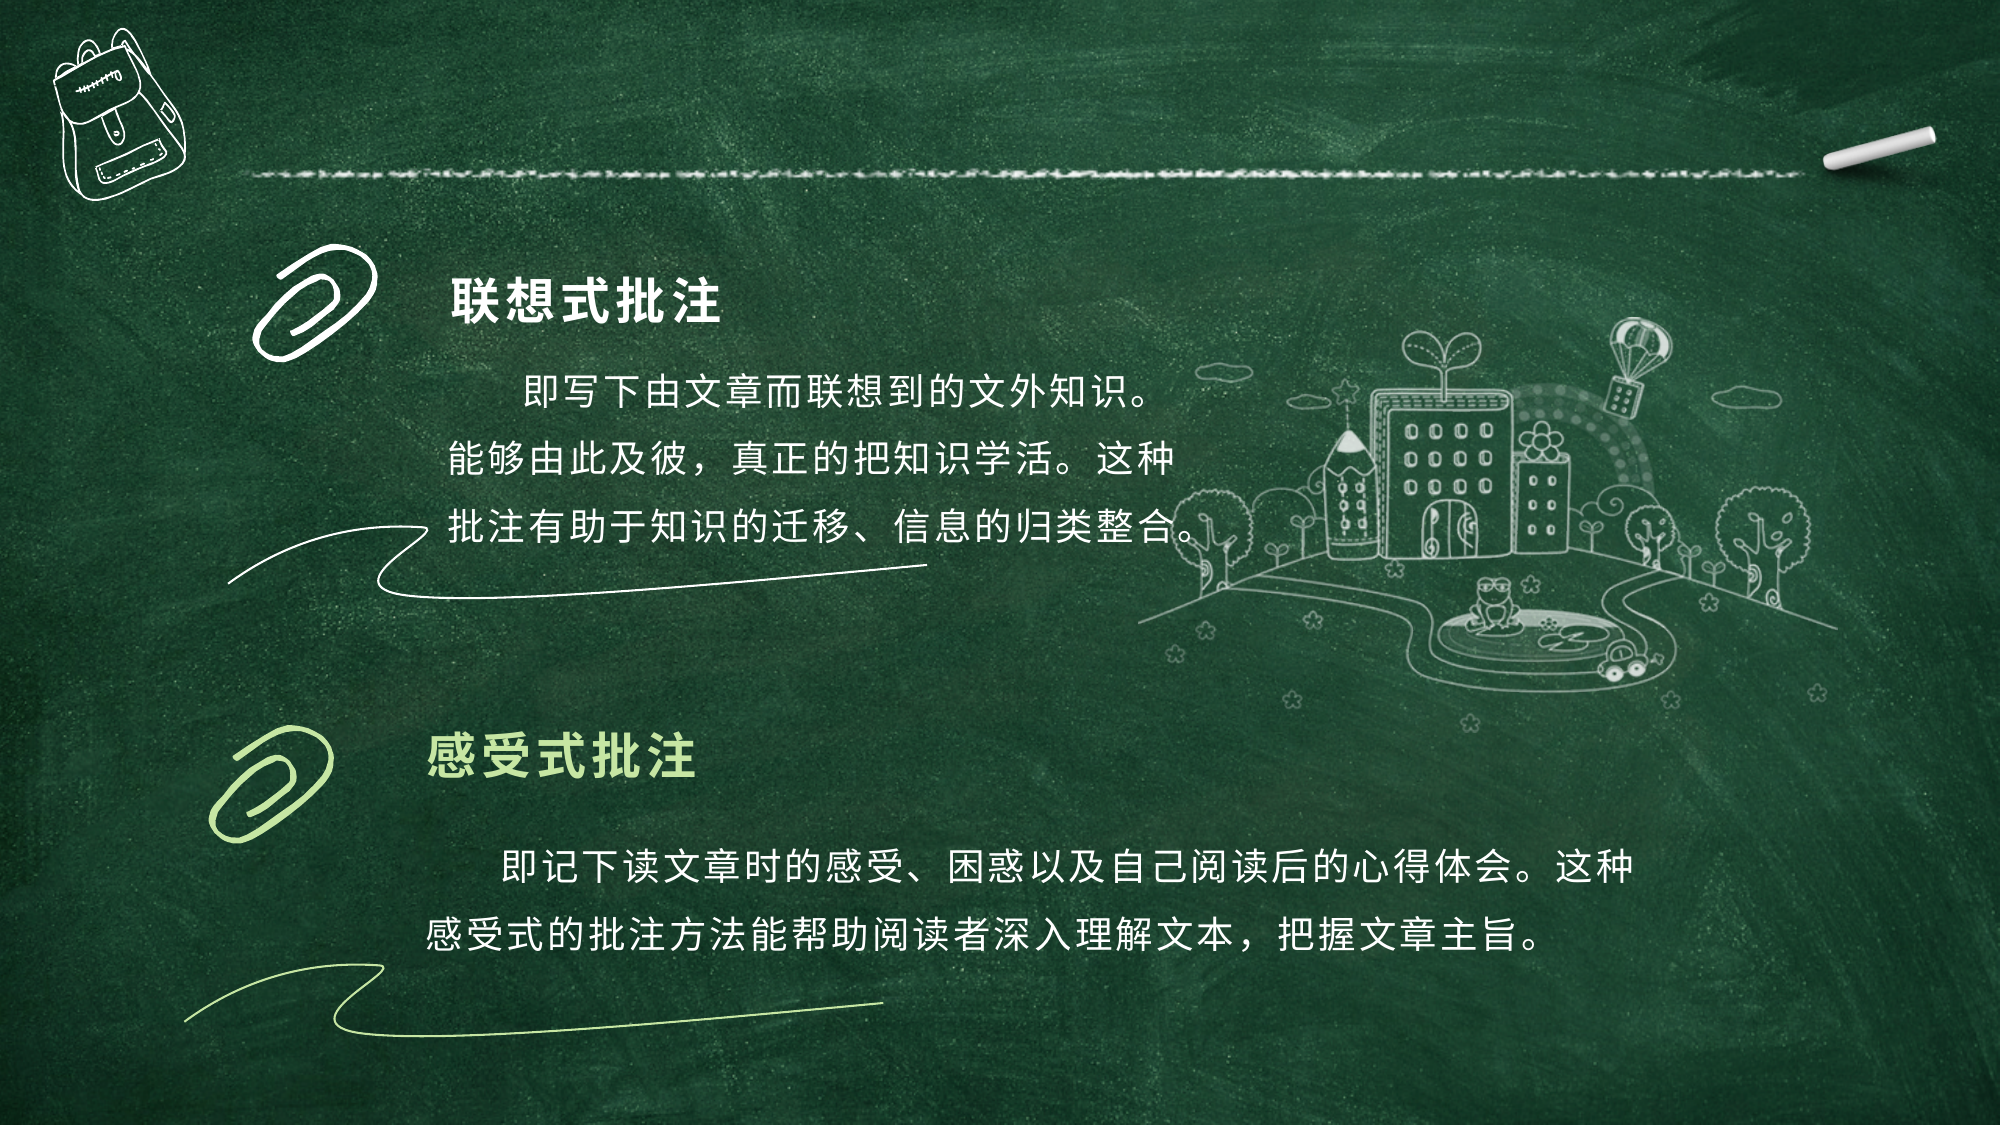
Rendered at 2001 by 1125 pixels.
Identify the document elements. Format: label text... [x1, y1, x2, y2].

text_box 即记下读文章时的感受、困惑以及自己阅读后的心得体会。这种感受式的批注方法能帮助阅读者深入理解文本，把握文章主旨。 [411, 813, 1685, 963]
text_box 联想式批注 [435, 262, 737, 338]
text_box [227, 525, 928, 600]
text_box 即写下由文章而联想到的文外知识。能够由此及彼，真正的把知识学活。这种批注有助于知识的迁移、信息的归类整合。 [432, 338, 1138, 556]
text_box [208, 725, 334, 844]
text_box [183, 963, 884, 1038]
text_box 感受式批注 [411, 717, 863, 793]
picture [0, 0, 2000, 1125]
text_box [252, 243, 378, 363]
